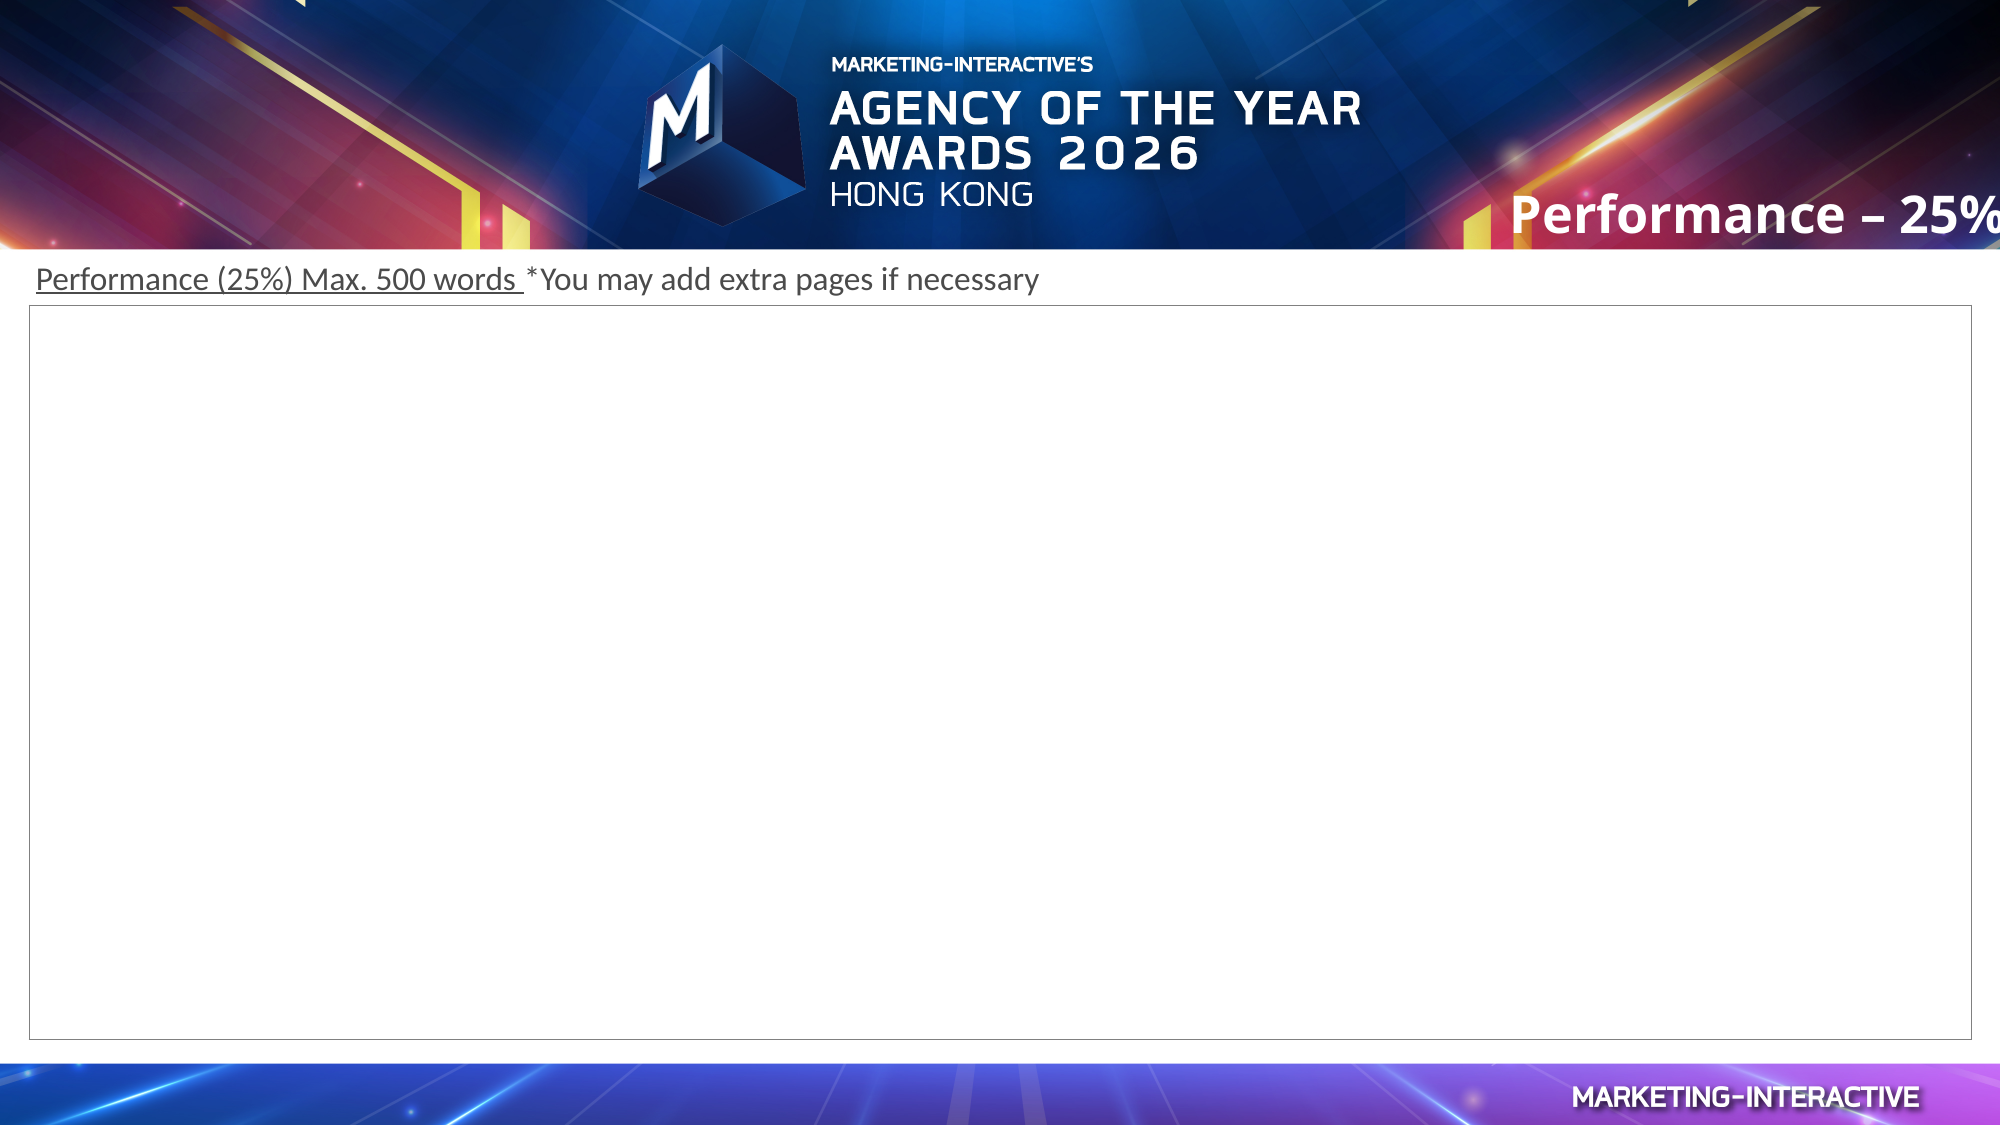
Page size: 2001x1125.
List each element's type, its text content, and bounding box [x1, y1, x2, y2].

picture [0, 0, 2000, 1125]
table_header [30, 306, 1971, 1039]
text_box Performance – 25% [1494, 173, 2000, 251]
text_box Performance (25%) Max. 500 words *You may add extra pages if necessary [21, 249, 1065, 304]
